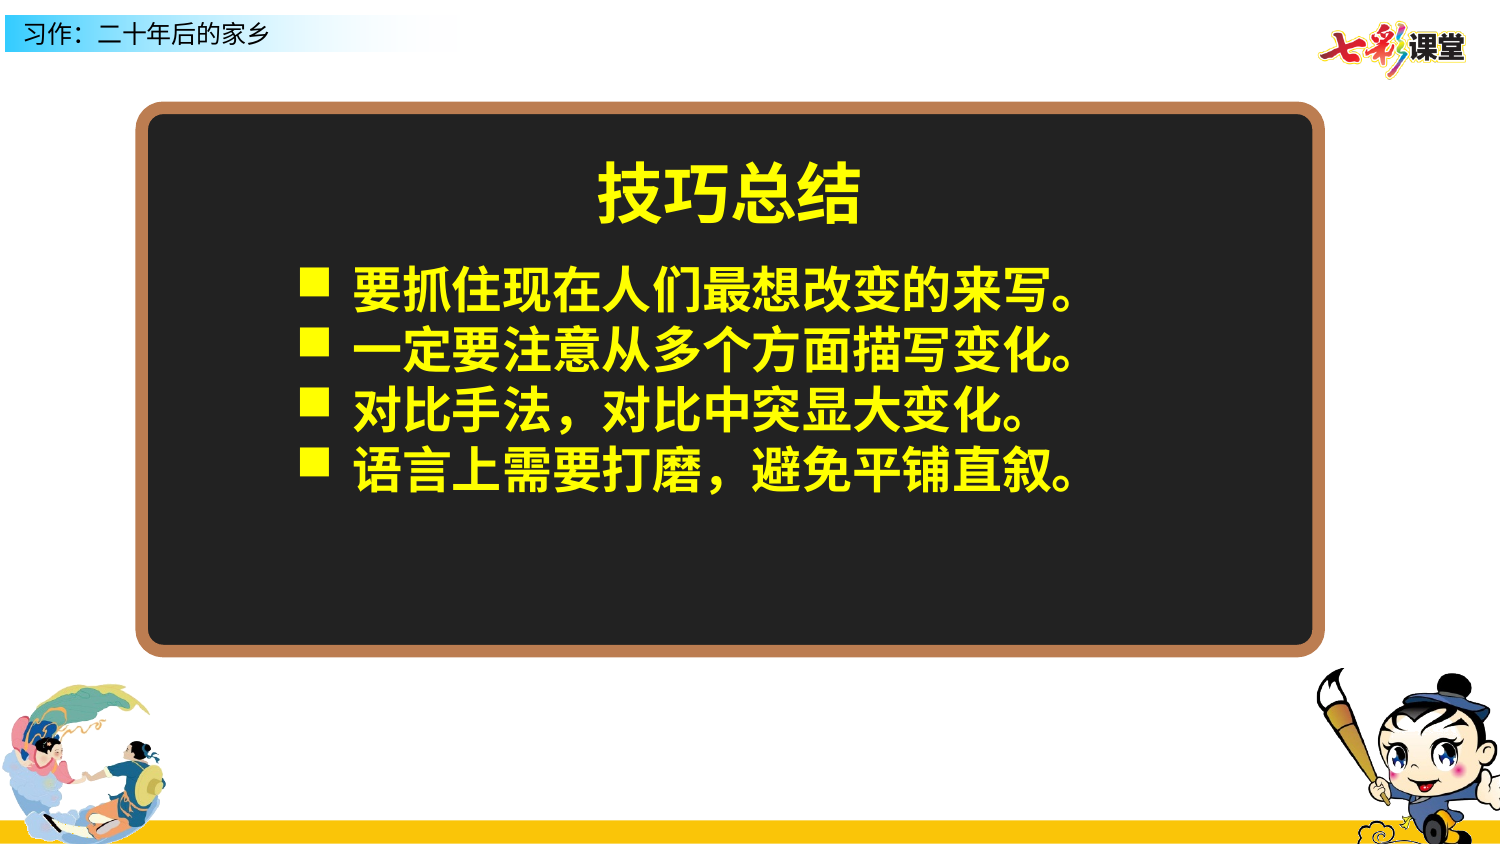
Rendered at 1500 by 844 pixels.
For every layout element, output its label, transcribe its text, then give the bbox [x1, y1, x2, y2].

picture [0, 667, 187, 844]
picture [1316, 668, 1500, 844]
picture [1316, 20, 1468, 80]
text_box 要抓住现在人们最想改变的来写。 一定要注意从多个方面描写变化。 对比手法，对比中突显大变化。 语言上需要打磨，避免平铺直叙。 [281, 250, 1248, 506]
text_box 技巧总结 [377, 144, 1083, 240]
text_box [139, 105, 1321, 654]
